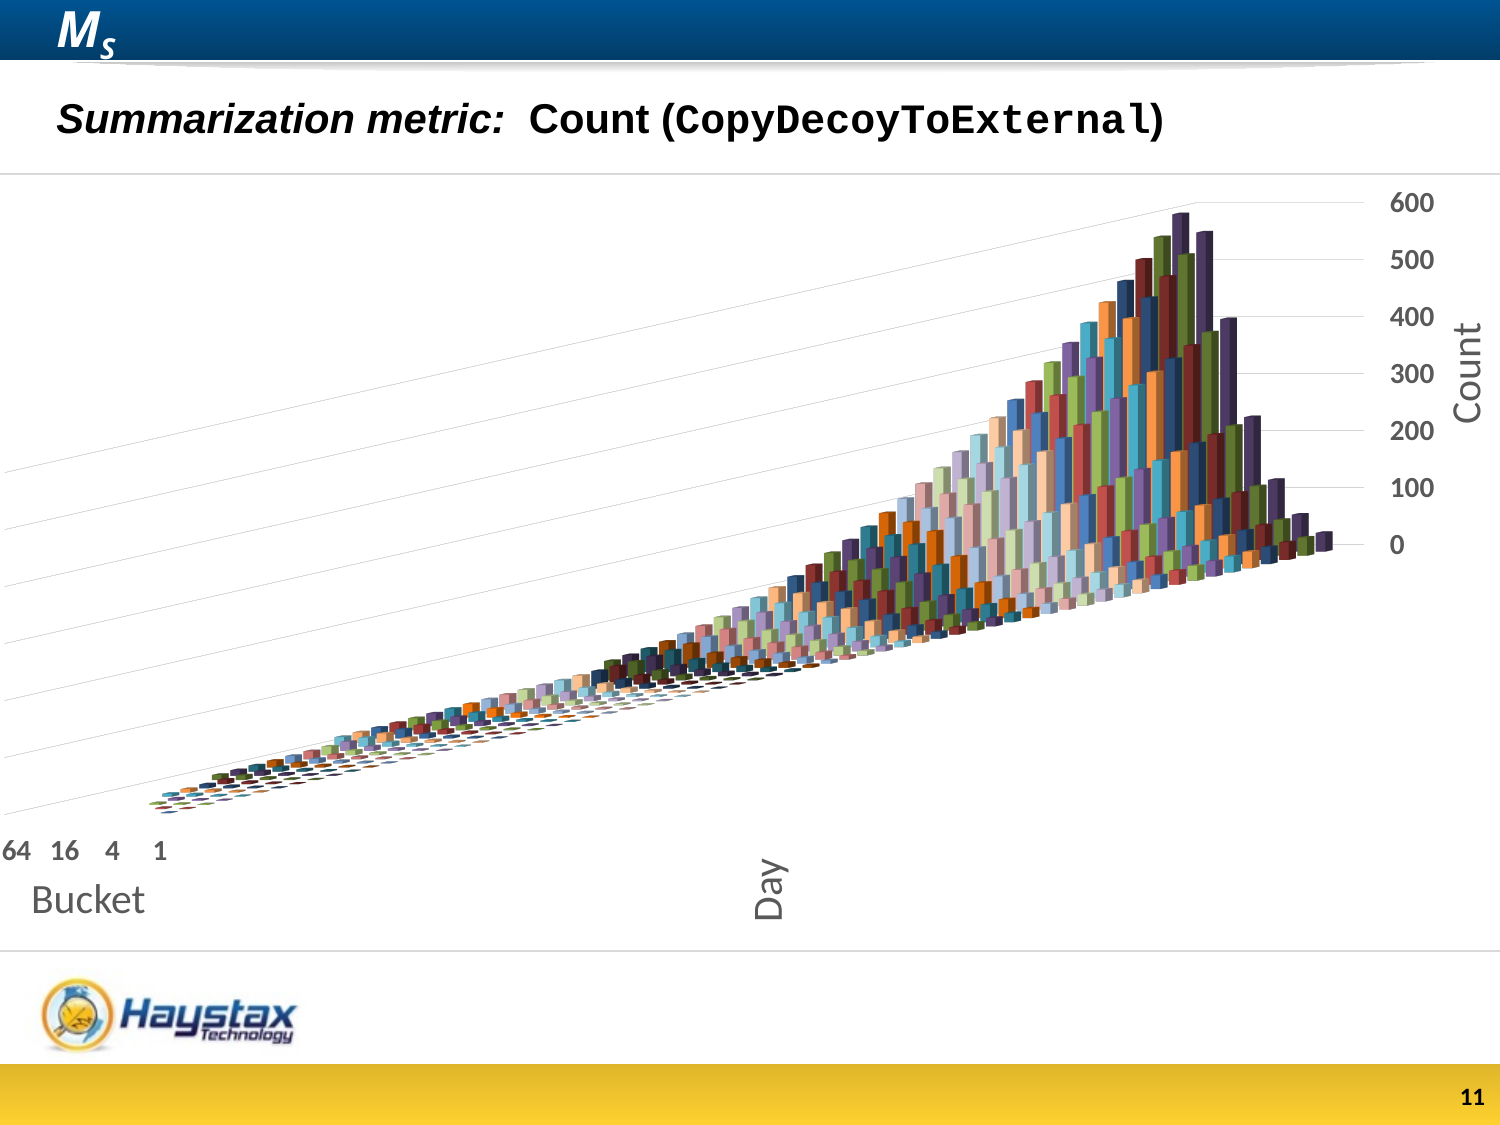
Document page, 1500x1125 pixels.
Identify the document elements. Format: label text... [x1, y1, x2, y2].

picture [24, 968, 315, 1062]
title Summarization metric: Count (CopyDecoyToExternal) [41, 100, 1462, 172]
picture [0, 173, 1500, 952]
text_box MS [41, 0, 1462, 100]
